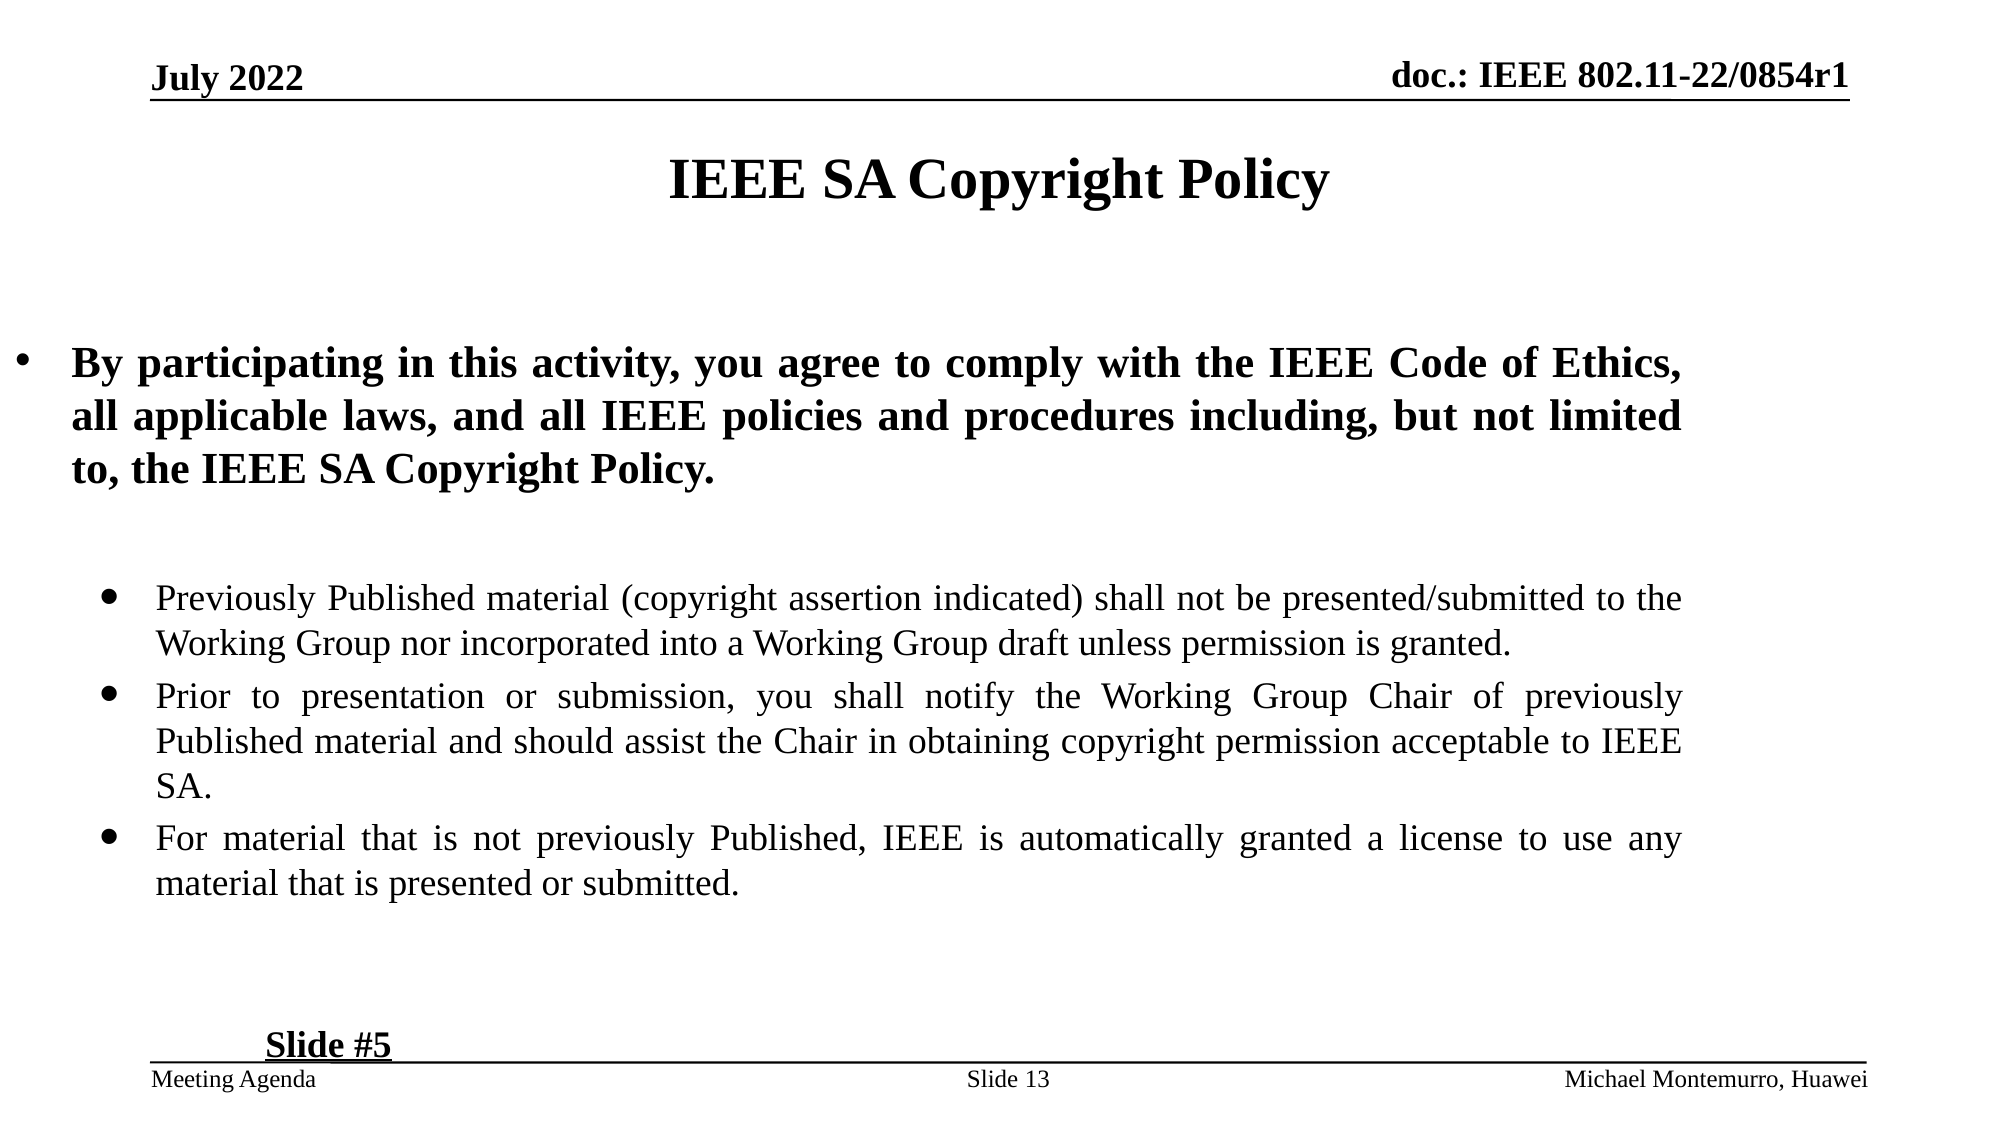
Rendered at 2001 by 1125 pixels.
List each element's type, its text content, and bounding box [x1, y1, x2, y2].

text_box Slide #5 [250, 1012, 407, 1073]
slide_number Slide 13 [964, 1061, 1053, 1093]
text_box IEEE SA Copyright Policy [362, 87, 1638, 263]
list By participating in this activity, you agree to comply with the IEEE Code of Ethics, all applicable laws, and all IEEE policies and procedures including, but not limited to, the IEEE SA Copyright Policy. Previously Published material (copyright assertion indicated) shall not be presented/submitted to the Working Group nor incorporated into a Working Group draft unless permission is granted. Prior to presentation or submission, you shall notify the Working Group Chair of previously Published material and should assist the Chair in obtaining copyright permission acceptable to IEEE SA. For material that is not previously Published, IEEE is automatically granted a license to use any material that is presented or submitted. [0, 324, 1700, 1000]
footer Michael Montemurro, Huawei [1266, 1061, 1869, 1093]
